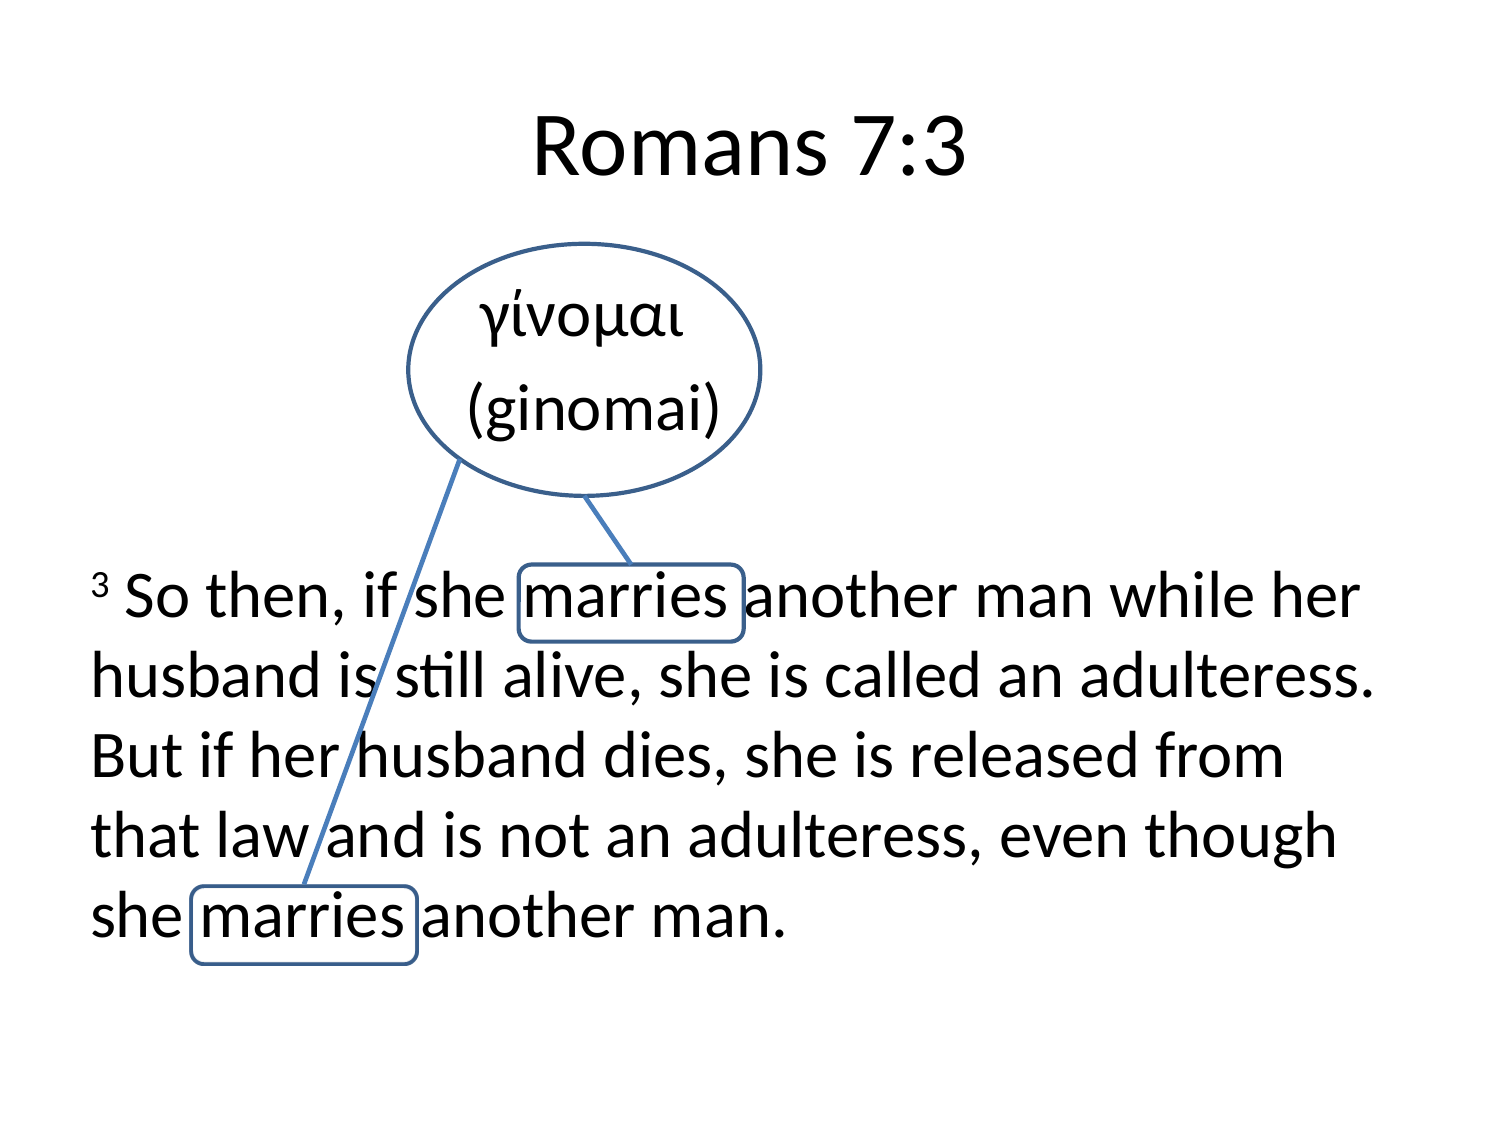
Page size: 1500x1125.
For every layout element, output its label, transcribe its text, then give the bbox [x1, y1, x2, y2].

picture [189, 884, 419, 966]
title Romans 7:3 [75, 45, 1425, 233]
text_box [516, 562, 746, 644]
list γίνομαι (ginomai) 3 So then, if she marries another man while her husband is still alive, she is called an adulteress. But if her husband dies, she is released from that law and is not an adulteress, even though she marries another man. [75, 262, 1425, 1005]
text_box [406, 241, 763, 498]
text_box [584, 495, 632, 565]
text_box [303, 458, 461, 885]
